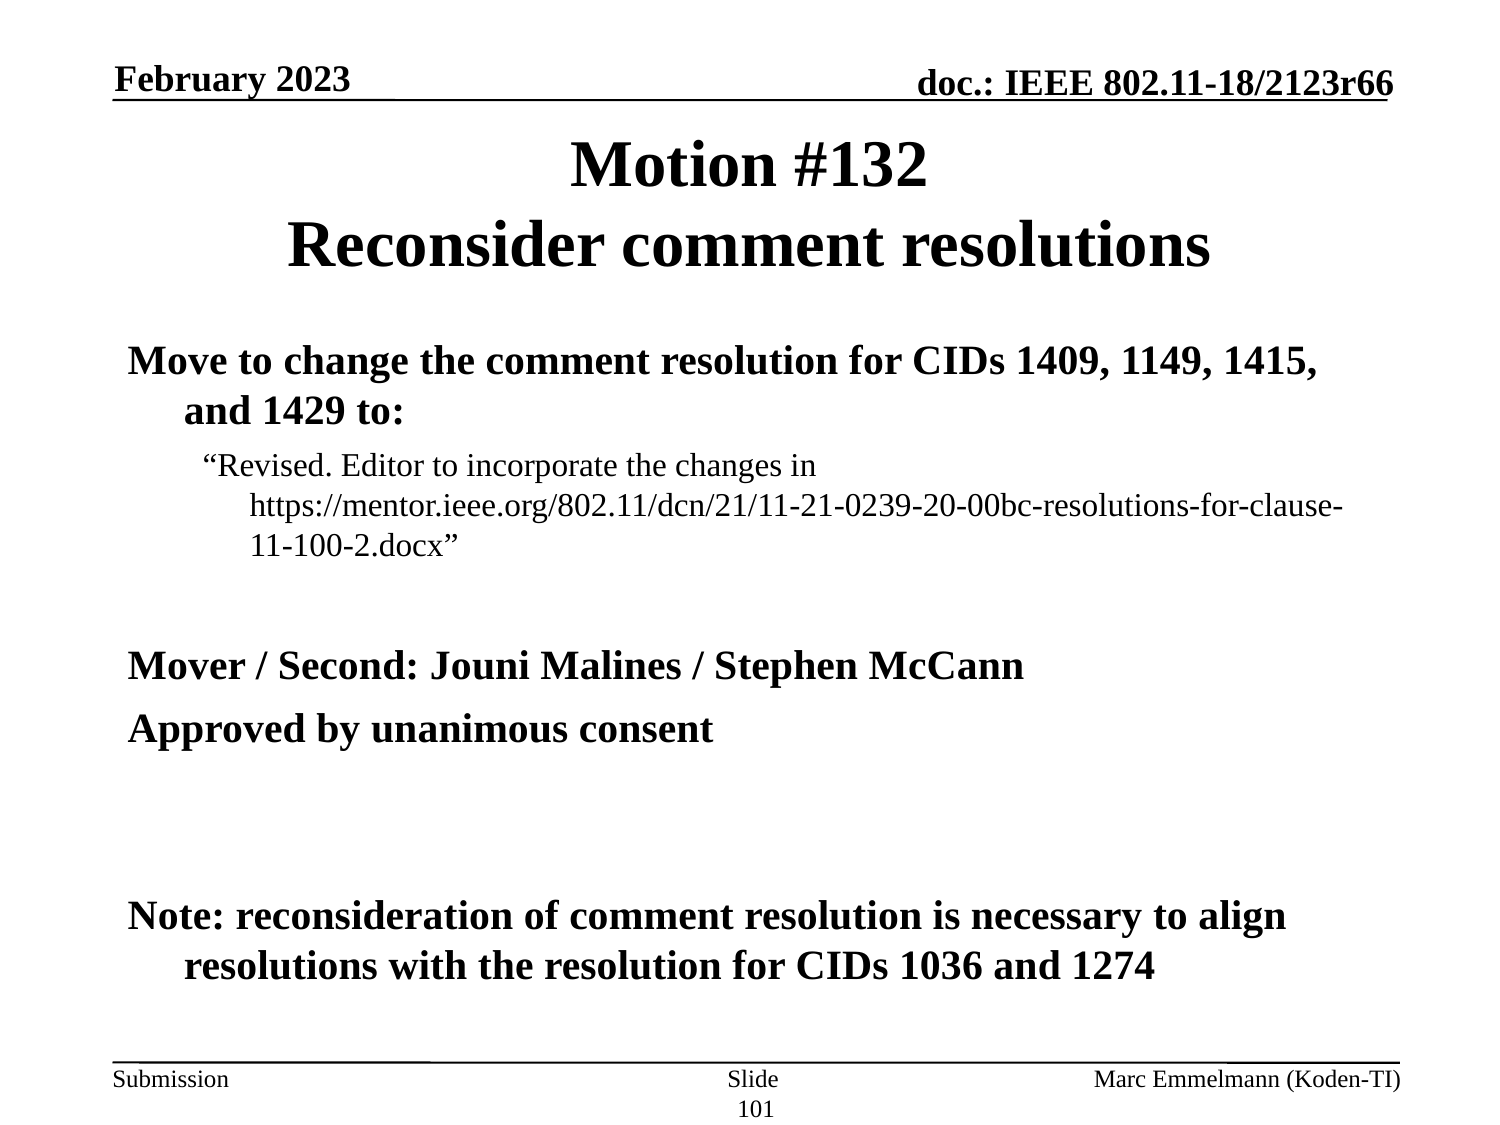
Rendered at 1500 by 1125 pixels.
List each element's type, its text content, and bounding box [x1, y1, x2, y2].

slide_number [114, 54, 423, 100]
footer Marc Emmelmann (Koden-TI) [878, 1061, 1402, 1093]
title Motion #132 Reconsider comment resolutions [112, 112, 1388, 288]
list Move to change the comment resolution for CIDs 1409, 1149, 1415, and 1429 to: “Revised. Editor to incorporate the changes in https://mentor.ieee.org/802.11/dcn/21/11-21-0239-20-00bc-resolutions-for-clause-11-100-2.docx” Mover / Second: Jouni Malines / Stephen McCann Approved by unanimous consent Note: reconsideration of comment resolution is necessary to align resolutions with the resolution for CIDs 1036 and 1274 [112, 324, 1388, 1000]
slide_number Slide 101 [712, 1061, 800, 1123]
